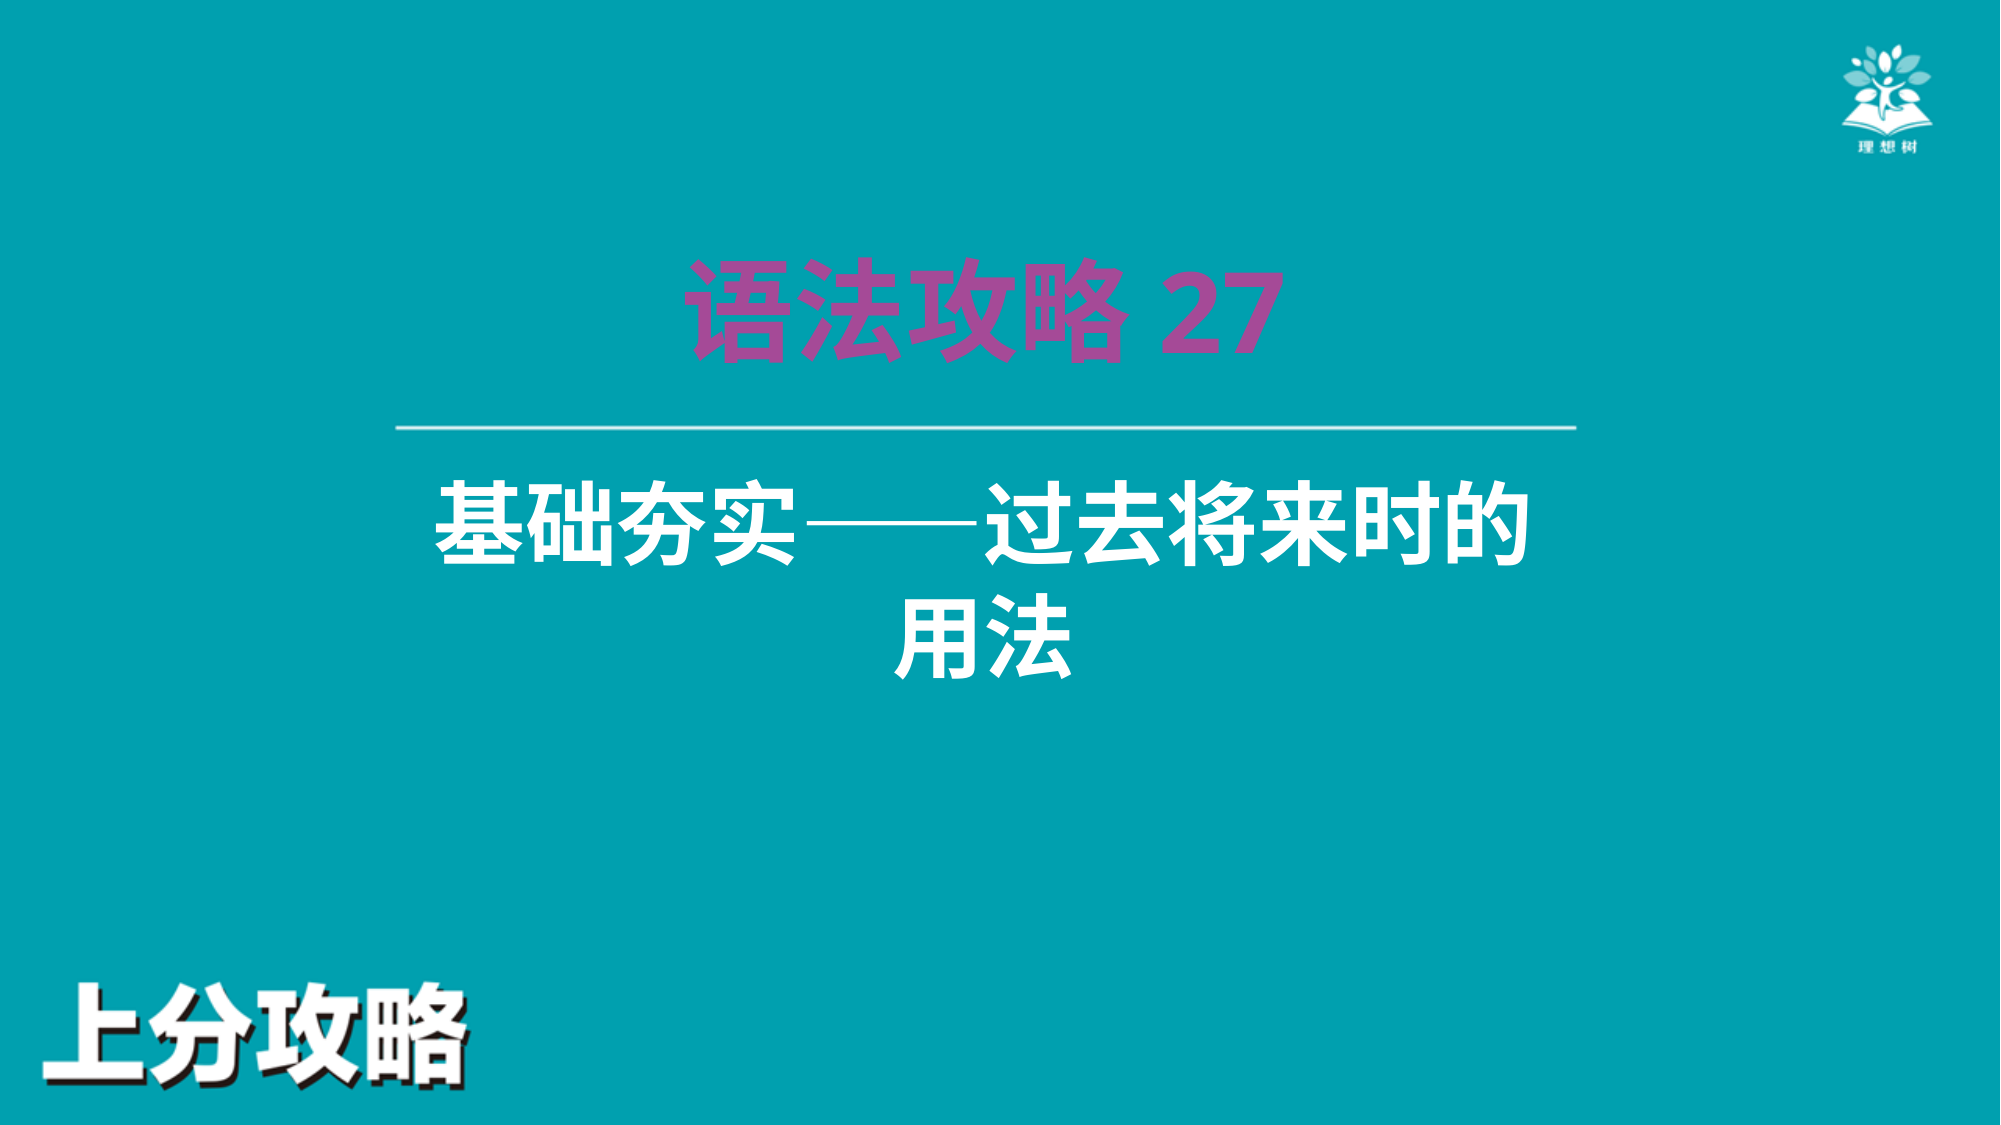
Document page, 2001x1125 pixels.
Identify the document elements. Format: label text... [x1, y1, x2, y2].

picture [0, 0, 2000, 1125]
text_box 语法攻略27 [391, 231, 1577, 384]
text_box 基础夯实——过去将来时的 用法 [391, 460, 1577, 696]
